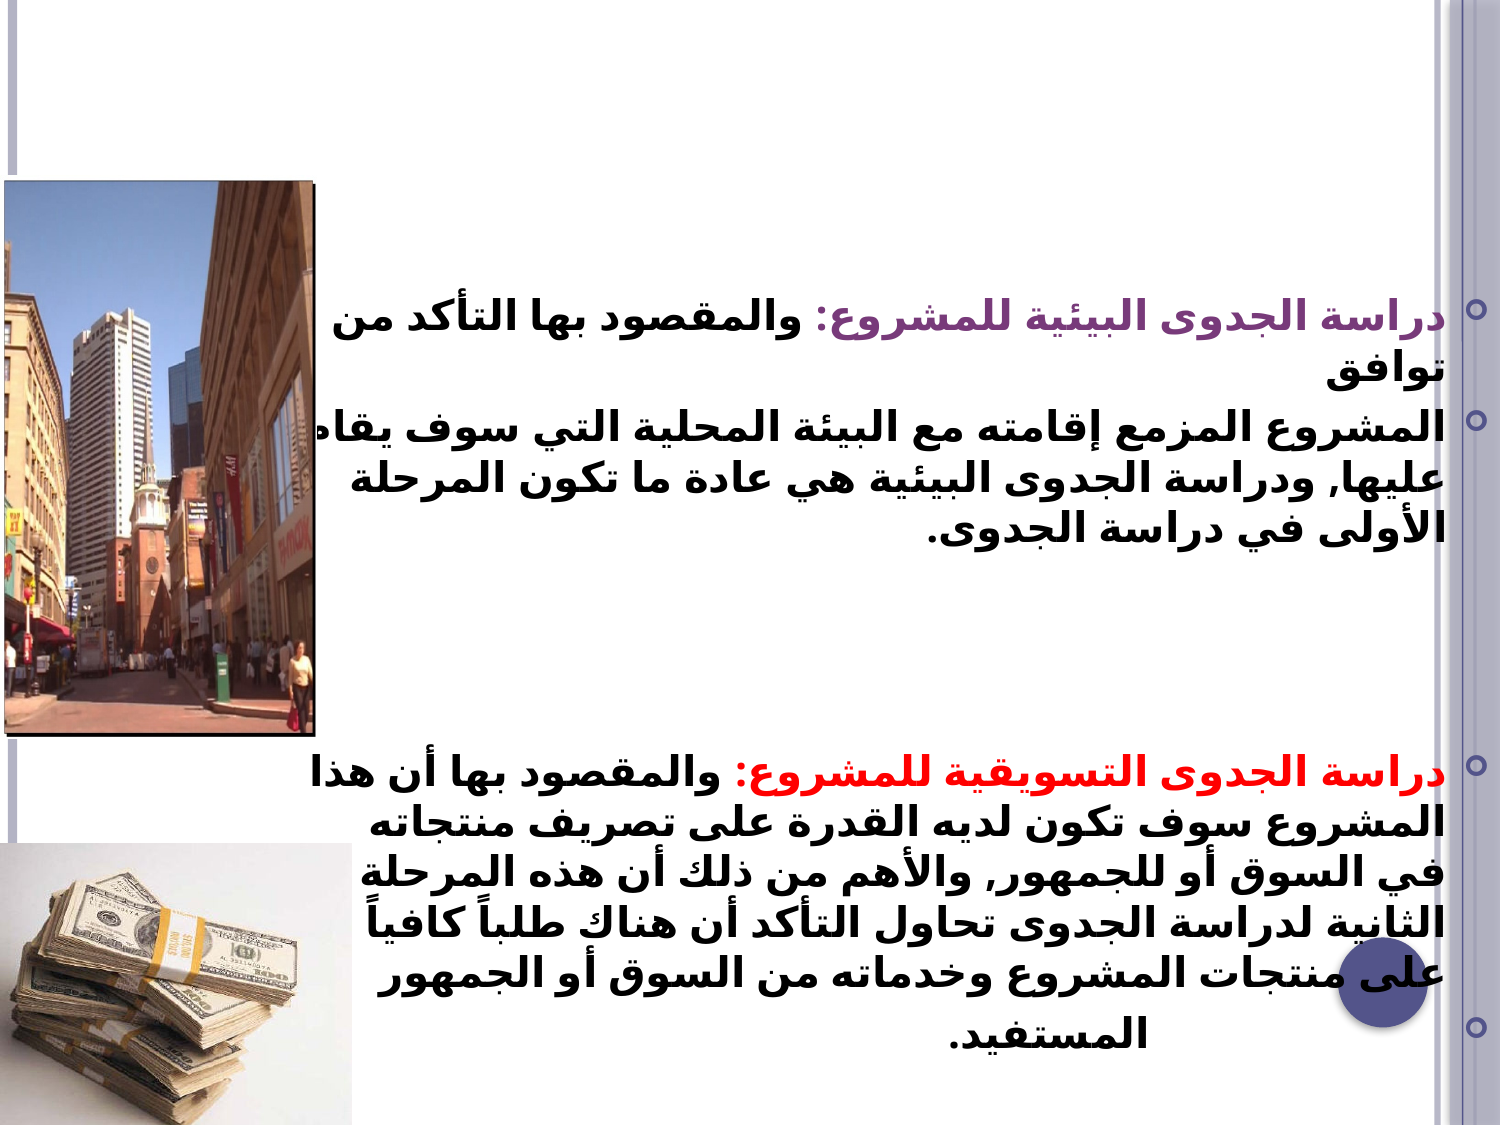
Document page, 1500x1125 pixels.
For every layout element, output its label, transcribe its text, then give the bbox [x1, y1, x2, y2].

picture [0, 843, 353, 1125]
list دراسة الجدوى البيئية للمشروع: والمقصود بها التأكد من توافق المشروع المزمع إقامته مع البيئة المحلية التي سوف يقام عليها, ودراسة الجدوى البيئية هي عادة ما تكون المرحلة الأولى في دراسة الجدوى. دراسة الجدوى التسويقية للمشروع: والمقصود بها أن هذا المشروع سوف تكون لديه القدرة على تصريف منتجاته في السوق أو للجمهور, والأهم من ذلك أن هذه المرحلة الثانية لدراسة الجدوى تحاول التأكد أن هناك طلباً كافياً على منتجات المشروع وخدماته من السوق أو الجمهور المستفيد. [275, 281, 1500, 1081]
picture [0, 175, 317, 739]
